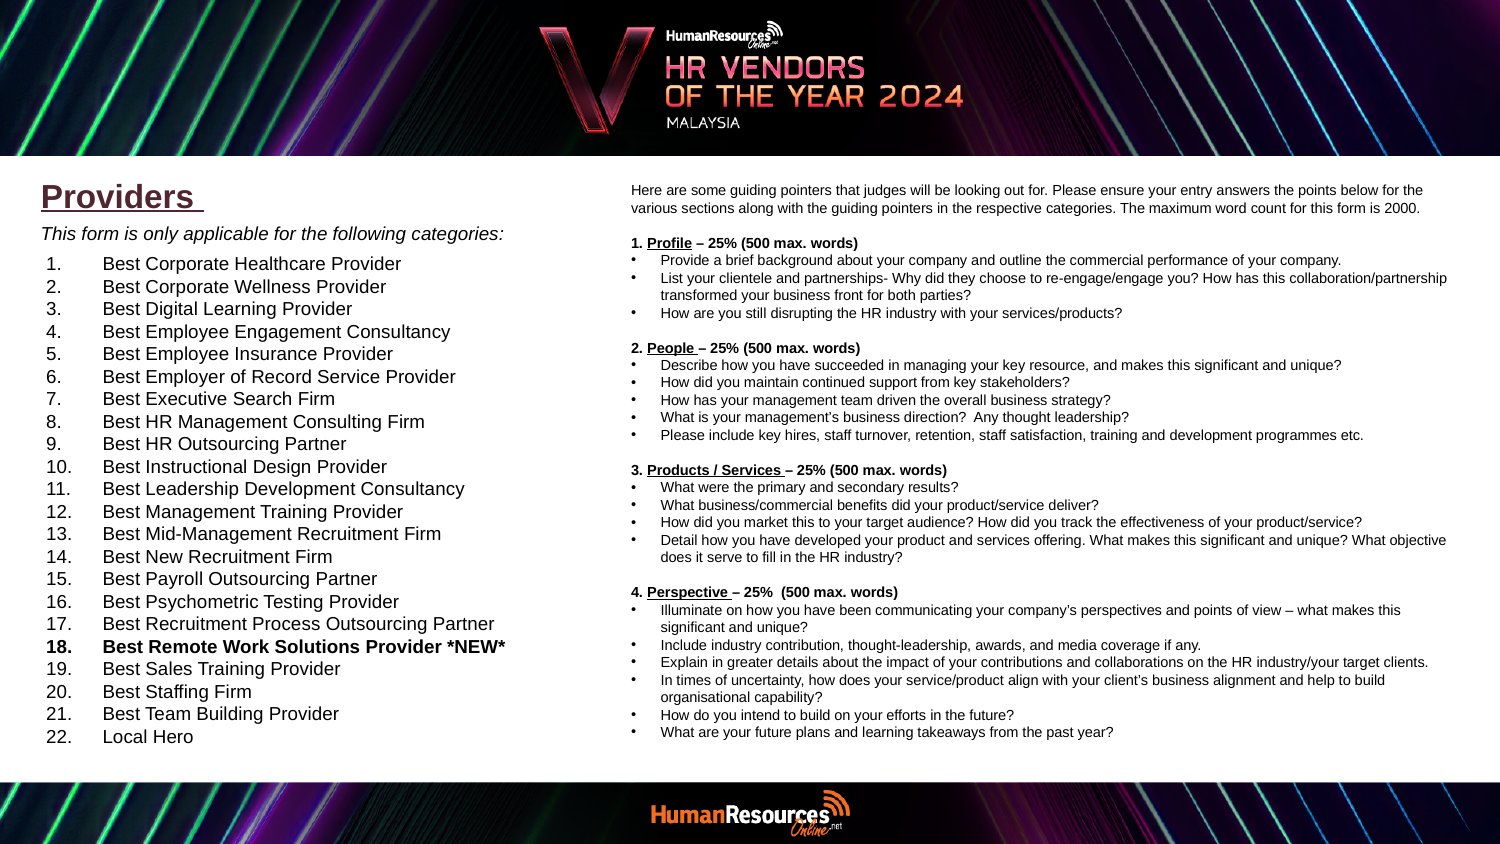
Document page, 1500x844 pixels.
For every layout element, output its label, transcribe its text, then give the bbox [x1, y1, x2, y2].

picture [0, 0, 1500, 844]
text_box Providers [25, 167, 455, 213]
text_box Here are some guiding pointers that judges will be looking out for. Please ensure your entry answers the points below for the various sections along with the guiding pointers in the respective categories. The maximum word count for this form is 2000. 1. Profile – 25% (500 max. words) Provide a brief background about your company and outline the commercial performance of your company. List your clientele and partnerships- Why did they choose to re-engage/engage you? How has this collaboration/partnership transformed your business front for both parties? How are you still disrupting the HR industry with your services/products? 2. People – 25% (500 max. words) Describe how you have succeeded in managing your key resource, and makes this significant and unique? How did you maintain continued support from key stakeholders? How has your management team driven the overall business strategy? What is your management’s business direction? Any thought leadership? Please include key hires, staff turnover, retention, staff satisfaction, training and development programmes etc. 3. Products / Services – 25% (500 max. words) What were the primary and secondary results? What business/commercial benefits did your product/service deliver? How did you market this to your target audience? How did you track the effectiveness of your product/service? Detail how you have developed your product and services offering. What makes this significant and unique? What objective does it serve to fill in the HR industry? 4. Perspective – 25% (500 max. words) Illuminate on how you have been communicating your company’s perspectives and points of view – what makes this significant and unique? Include industry contribution, thought-leadership, awards, and media coverage if any. Explain in greater details about the impact of your contributions and collaborations on the HR industry/your target clients. In times of uncertainty, how does your service/product align with your client’s business alignment and help to build organisational capability? How do you intend to build on your efforts in the future? What are your future plans and learning takeaways from the past year? [616, 173, 1474, 748]
text_box Best Corporate Healthcare Provider Best Corporate Wellness Provider Best Digital Learning Provider Best Employee Engagement Consultancy Best Employee Insurance Provider Best Employer of Record Service Provider Best Executive Search Firm Best HR Management Consulting Firm Best HR Outsourcing Partner Best Instructional Design Provider Best Leadership Development Consultancy Best Management Training Provider Best Mid-Management Recruitment Firm Best New Recruitment Firm Best Payroll Outsourcing Partner Best Psychometric Testing Provider Best Recruitment Process Outsourcing Partner Best Remote Work Solutions Provider *NEW* Best Sales Training Provider Best Staffing Firm Best Team Building Provider Local Hero [31, 244, 585, 755]
text_box This form is only applicable for the following categories: [25, 213, 611, 252]
